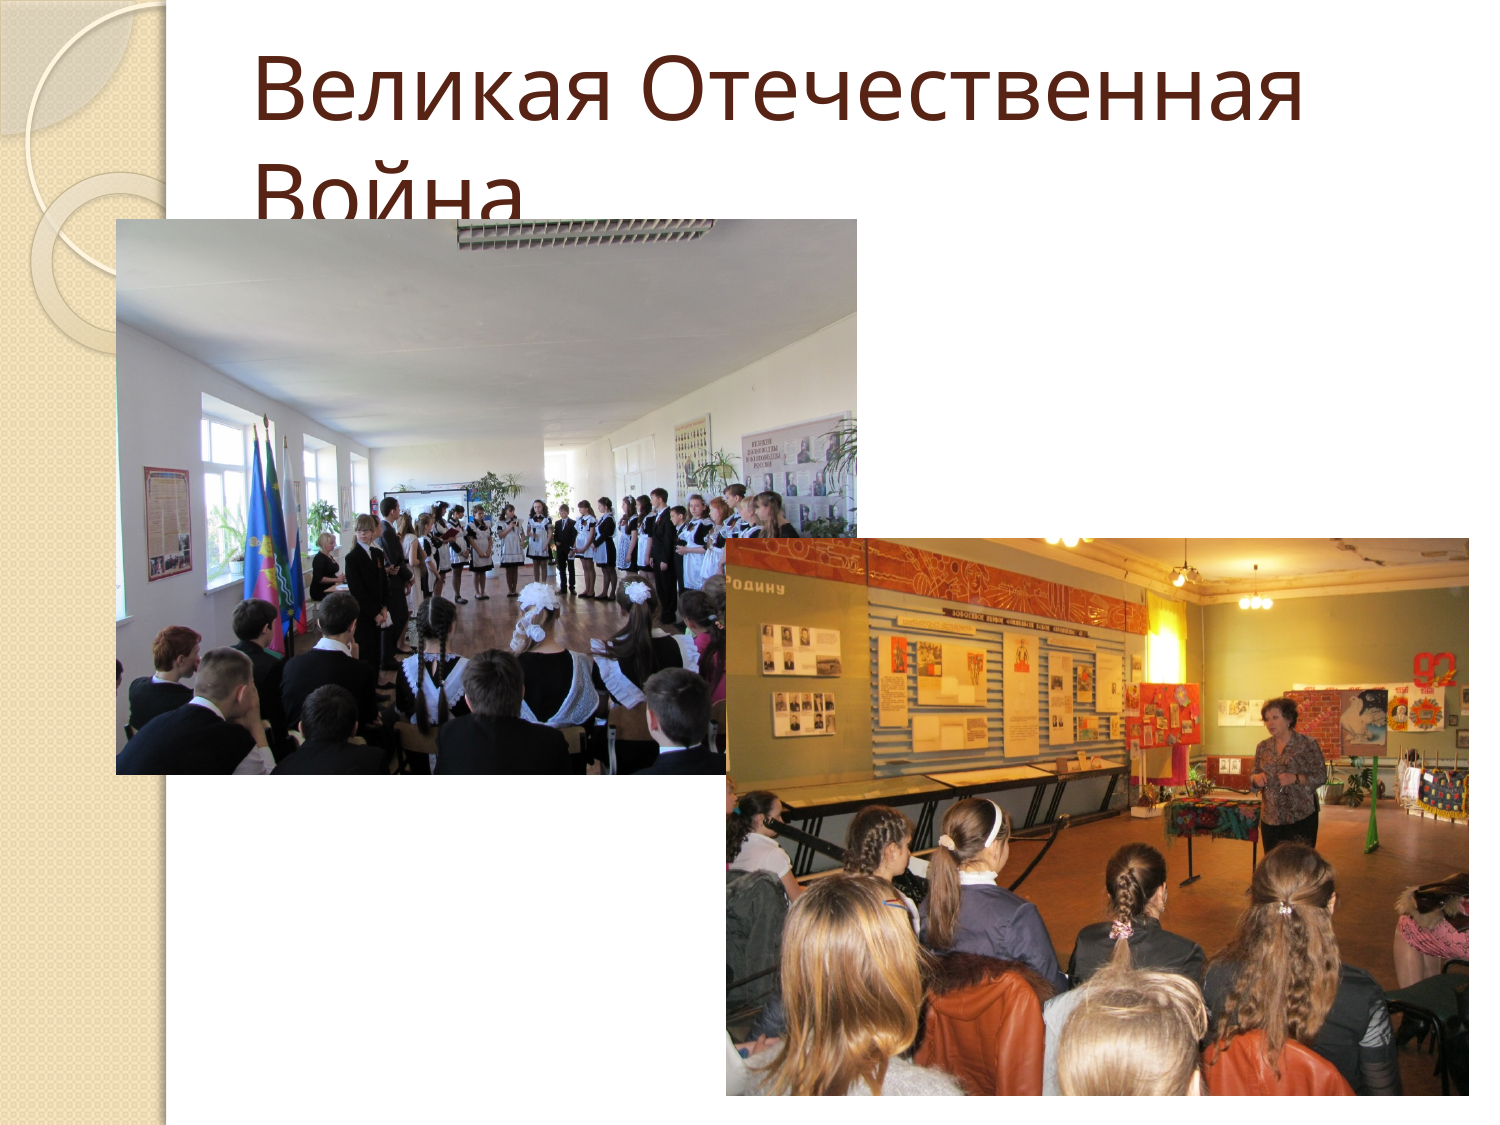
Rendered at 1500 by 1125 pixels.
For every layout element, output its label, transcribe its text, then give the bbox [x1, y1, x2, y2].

title Великая Отечественная Война [235, 45, 1466, 233]
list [115, 219, 857, 776]
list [726, 538, 1469, 1096]
